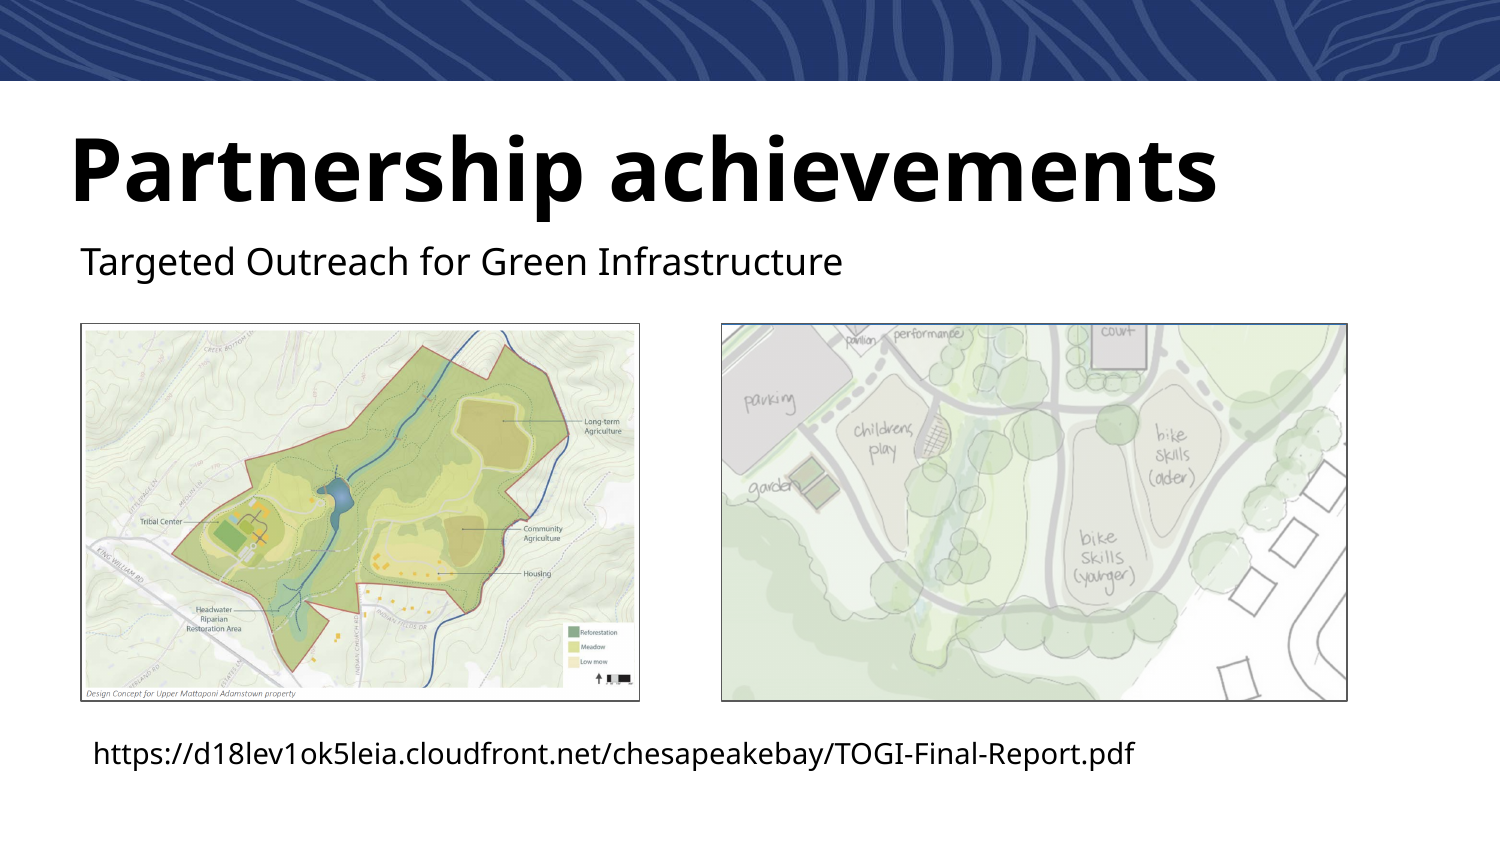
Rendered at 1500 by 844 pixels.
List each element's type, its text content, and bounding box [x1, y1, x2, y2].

picture [81, 323, 639, 701]
text_box https://d18lev1ok5leia.cloudfront.net/chesapeakebay/TOGI-Final-Report.pdf [77, 719, 1347, 785]
picture [722, 323, 1347, 701]
text_box Partnership achievements [53, 99, 1286, 235]
picture [0, 0, 1500, 81]
text_box Targeted Outreach for Green Infrastructure [65, 223, 1226, 404]
